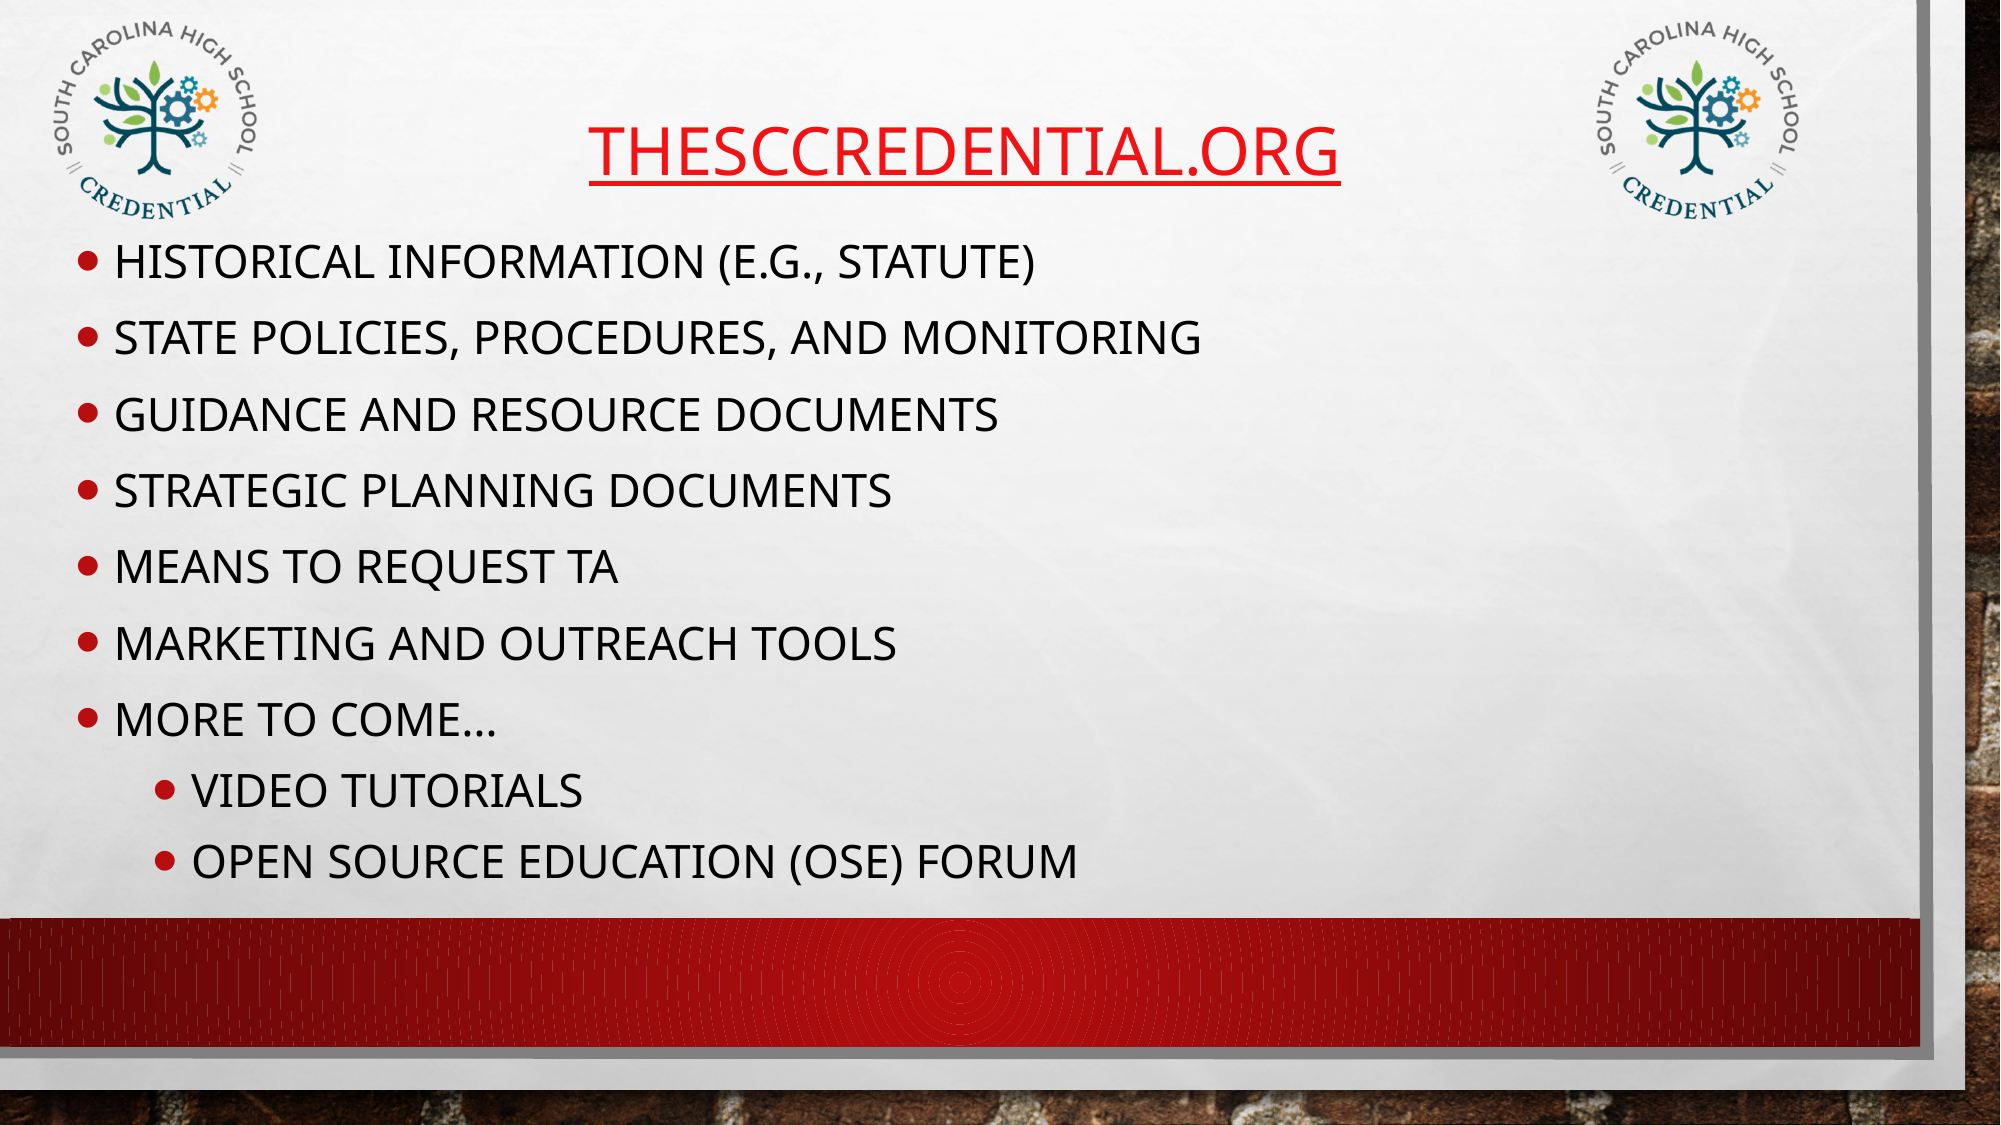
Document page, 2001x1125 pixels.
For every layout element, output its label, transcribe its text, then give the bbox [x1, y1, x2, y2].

picture [1578, 0, 1819, 238]
picture [0, 0, 2000, 1125]
picture [35, 0, 276, 238]
list Historical information (e.g., statute) State policies, procedures, and monitoring Guidance and resource documents Strategic planning documents Means to request TA Marketing and outreach tools More to come… Video tutorials Open Source Education (OSE) Forum [60, 214, 1916, 909]
title theSCCredential.org [276, 56, 1578, 214]
